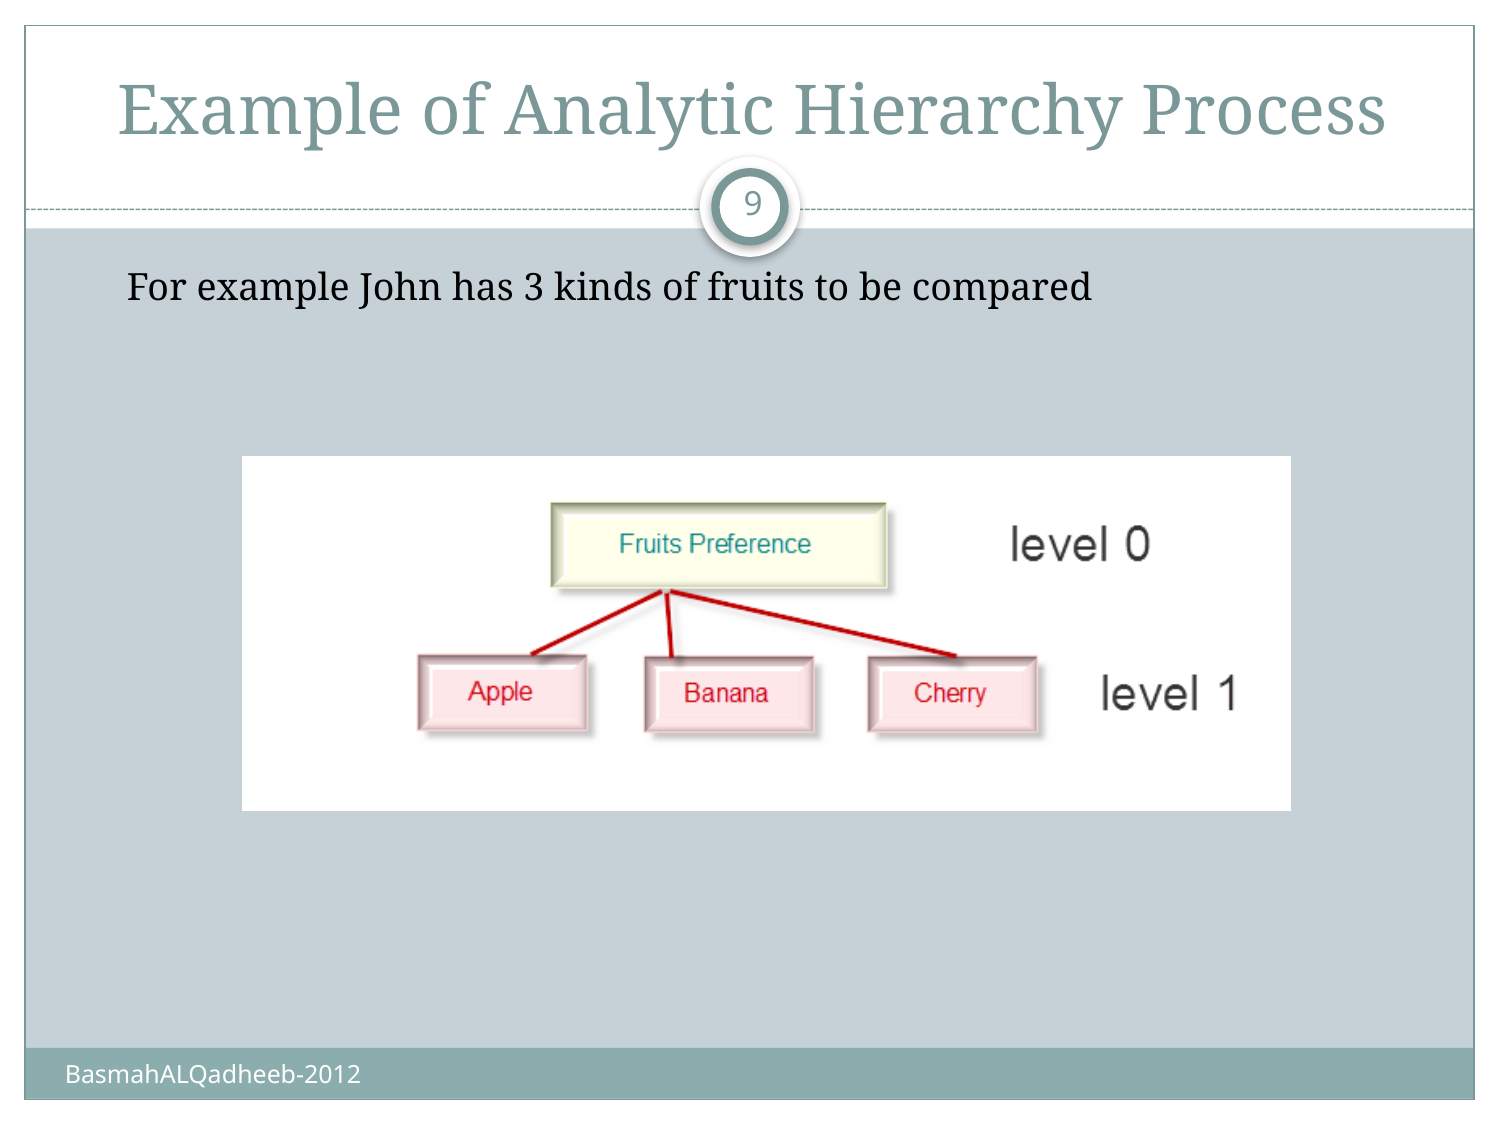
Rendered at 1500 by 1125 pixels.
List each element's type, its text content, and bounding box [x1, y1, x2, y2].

title Example of Analytic Hierarchy Process [53, 30, 1454, 156]
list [241, 455, 1291, 811]
text_box For example John has 3 kinds of fruits to be compared [112, 255, 1341, 315]
footer BasmahALQadheeb-2012 [50, 1051, 638, 1112]
slide_number 9 [715, 168, 791, 241]
